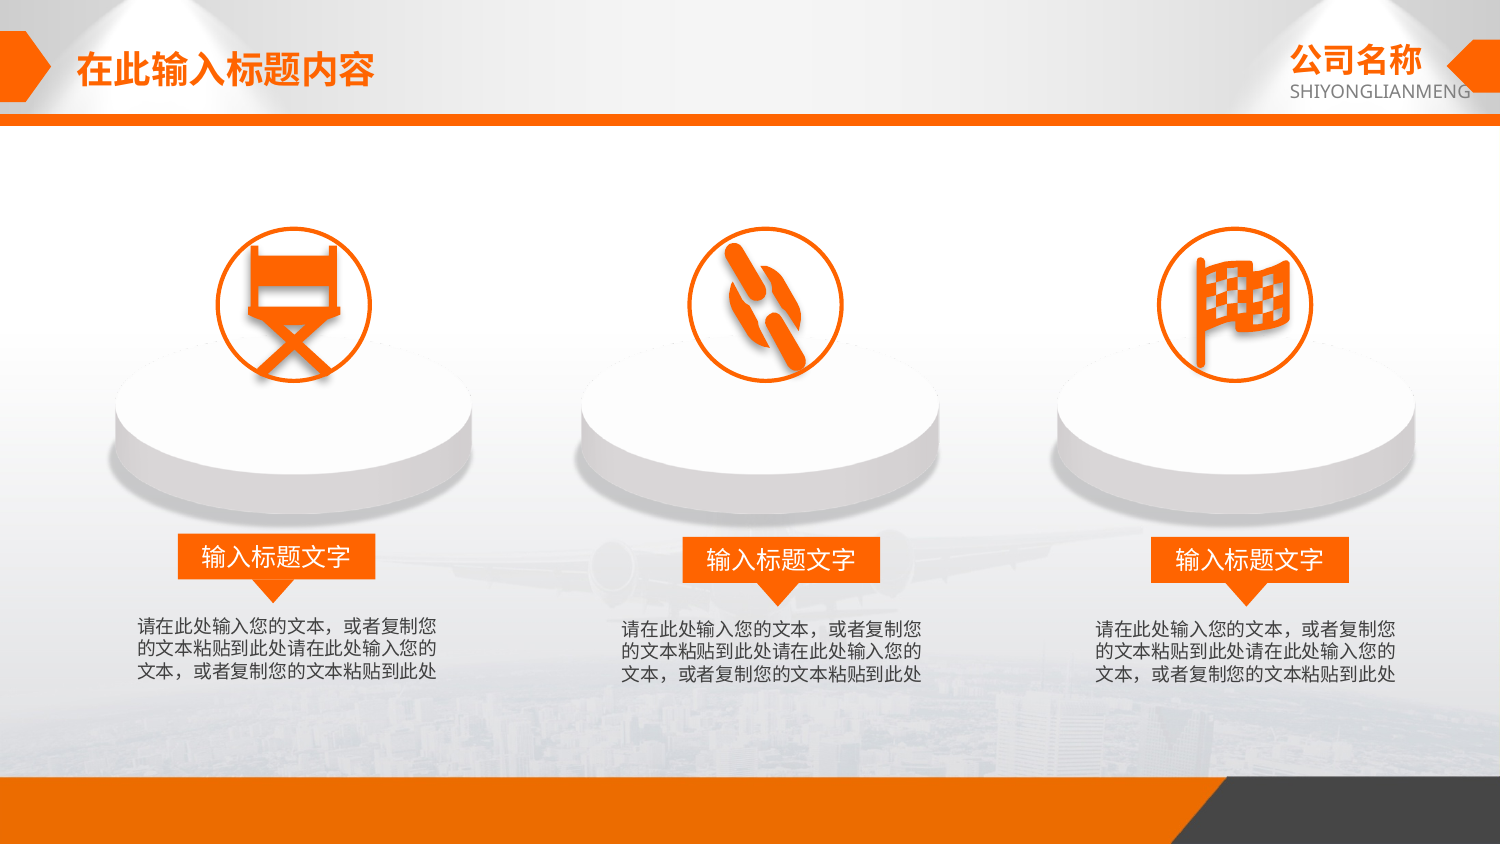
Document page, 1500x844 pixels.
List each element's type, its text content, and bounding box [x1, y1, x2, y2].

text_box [1294, 31, 1500, 111]
text_box 在此输入标题内容 [61, 38, 392, 98]
picture [0, 0, 1500, 114]
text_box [177, 533, 376, 604]
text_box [1150, 536, 1350, 607]
text_box 请在此处输入您的文本，或者复制您的文本粘贴到此处请在此处输入您的文本，或者复制您的文本粘贴到此处 [607, 610, 951, 693]
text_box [217, 228, 371, 382]
text_box 请在此处输入您的文本，或者复制您的文本粘贴到此处请在此处输入您的文本，或者复制您的文本粘贴到此处 [122, 606, 467, 690]
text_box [682, 536, 881, 607]
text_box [1158, 228, 1312, 382]
text_box 请在此处输入您的文本，或者复制您的文本粘贴到此处请在此处输入您的文本，或者复制您的文本粘贴到此处 [1080, 610, 1425, 693]
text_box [689, 228, 842, 382]
picture [0, 126, 1500, 844]
